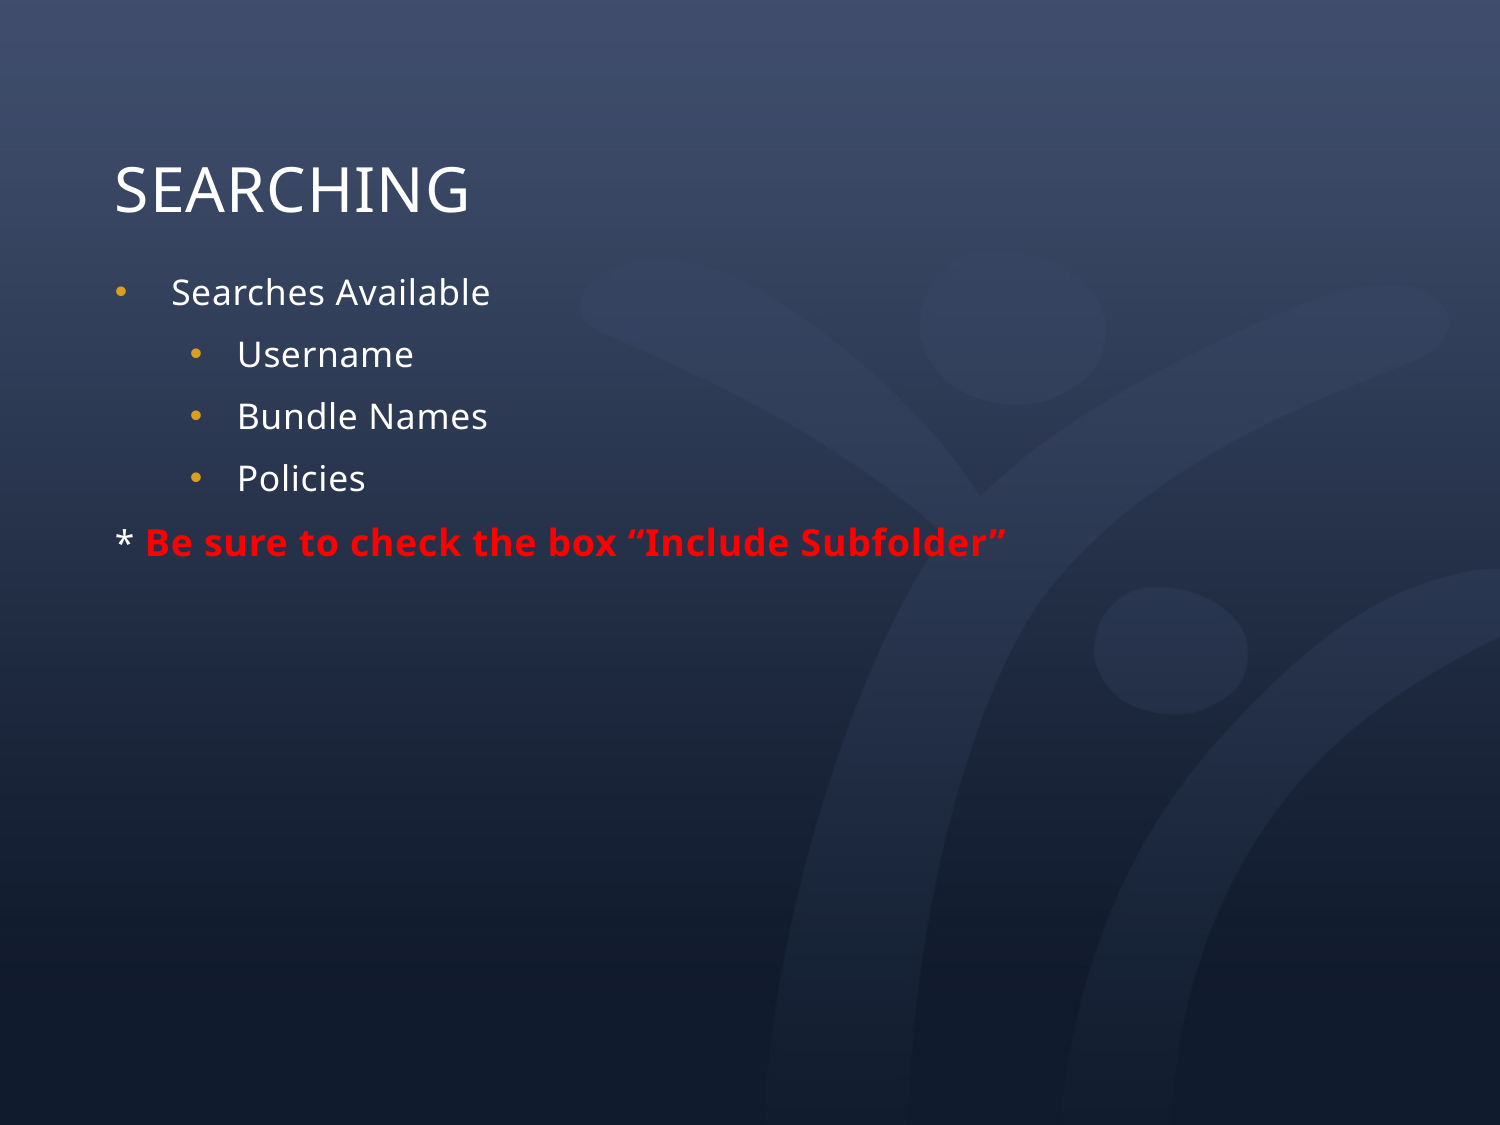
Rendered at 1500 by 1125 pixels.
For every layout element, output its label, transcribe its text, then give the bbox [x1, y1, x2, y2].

list Searches Available Username Bundle Names Policies * Be sure to check the box “Include Subfolder” [99, 262, 1400, 938]
picture [0, 0, 1500, 1125]
title Searching [99, 45, 1400, 233]
